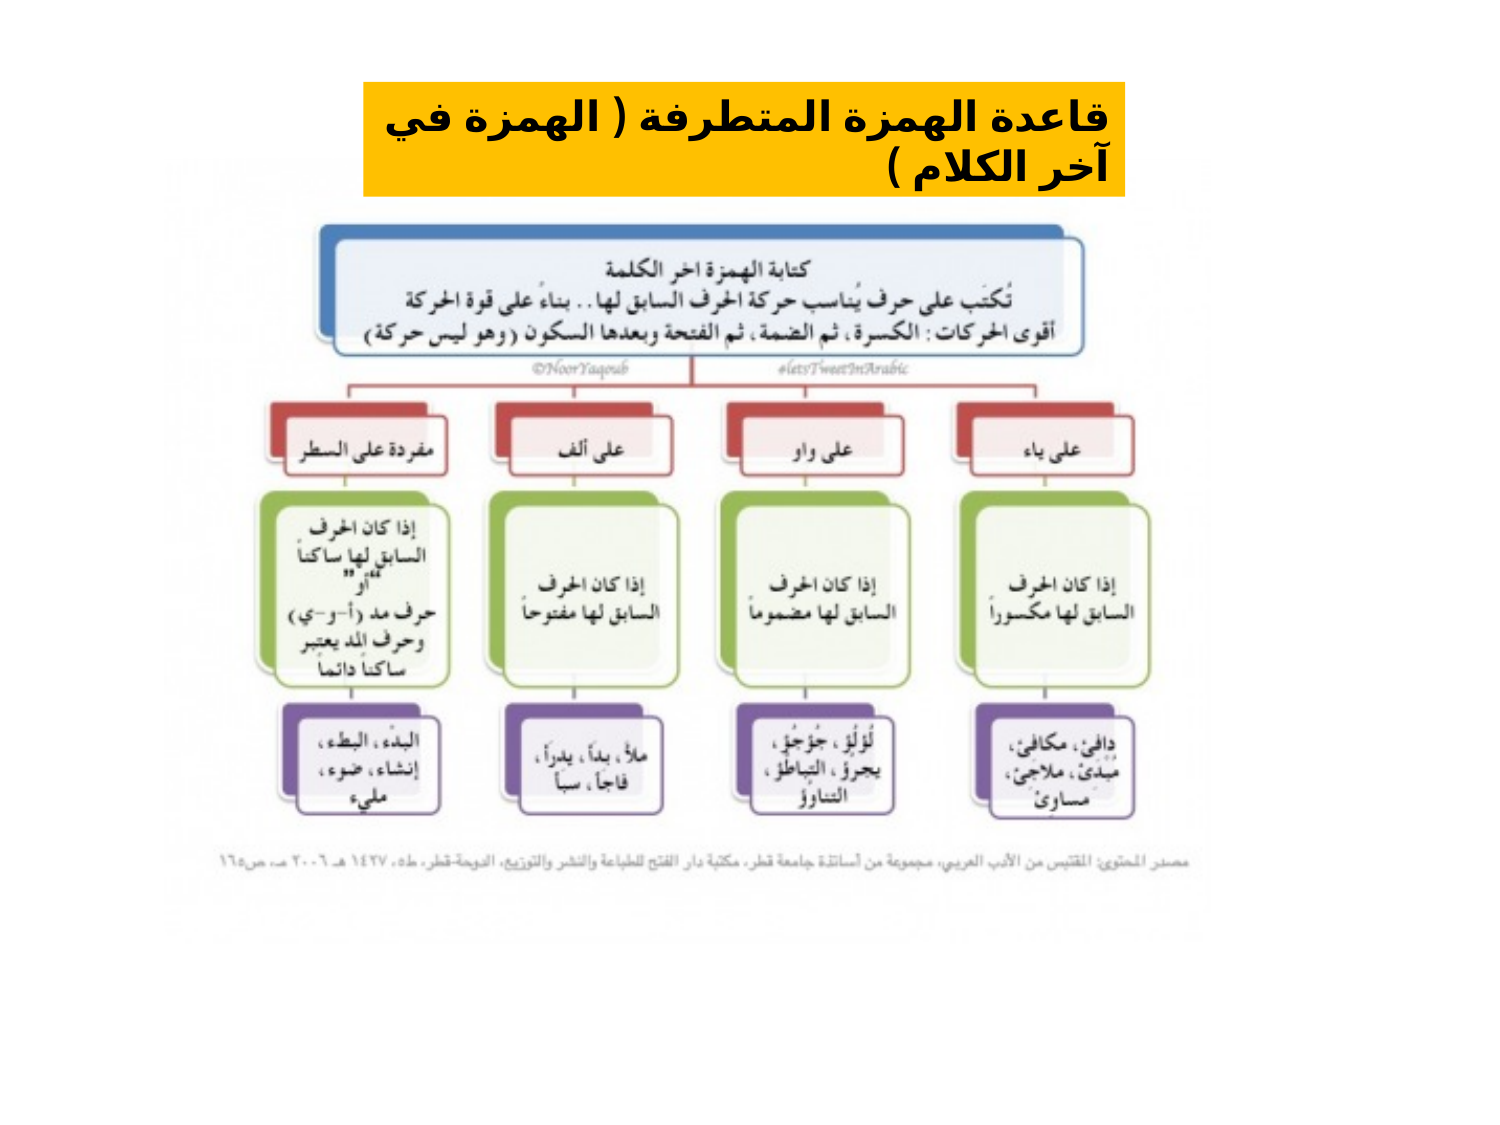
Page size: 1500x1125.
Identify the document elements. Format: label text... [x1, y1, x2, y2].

text_box قاعدة الهمزة المتطرفة ( الهمزة في آخر الكلام ) [363, 81, 1126, 156]
picture [163, 157, 1212, 944]
